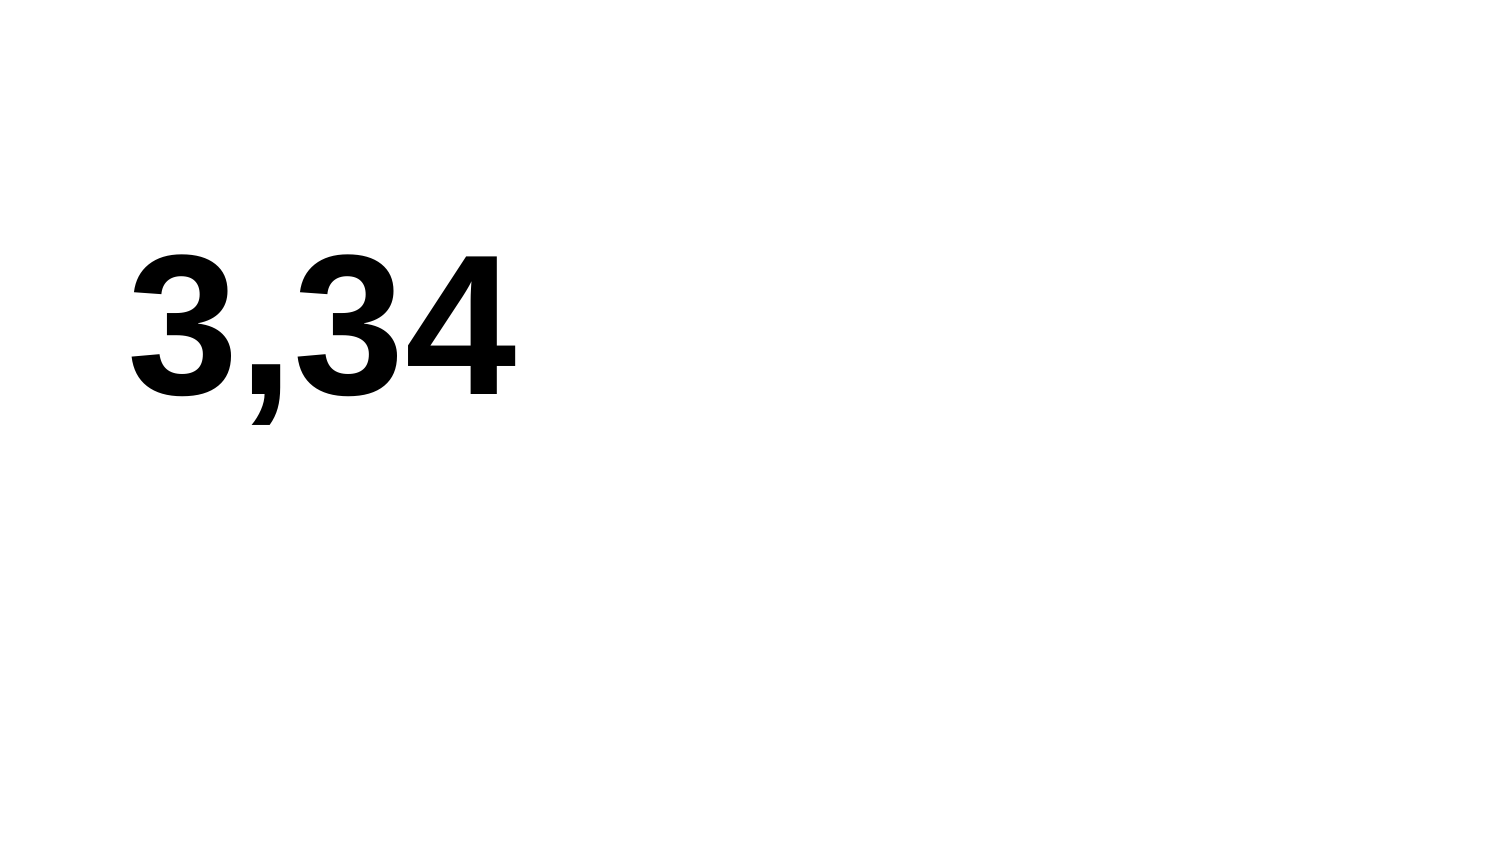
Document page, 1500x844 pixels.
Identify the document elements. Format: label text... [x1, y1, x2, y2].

text_box 3,34 [112, 259, 1388, 450]
